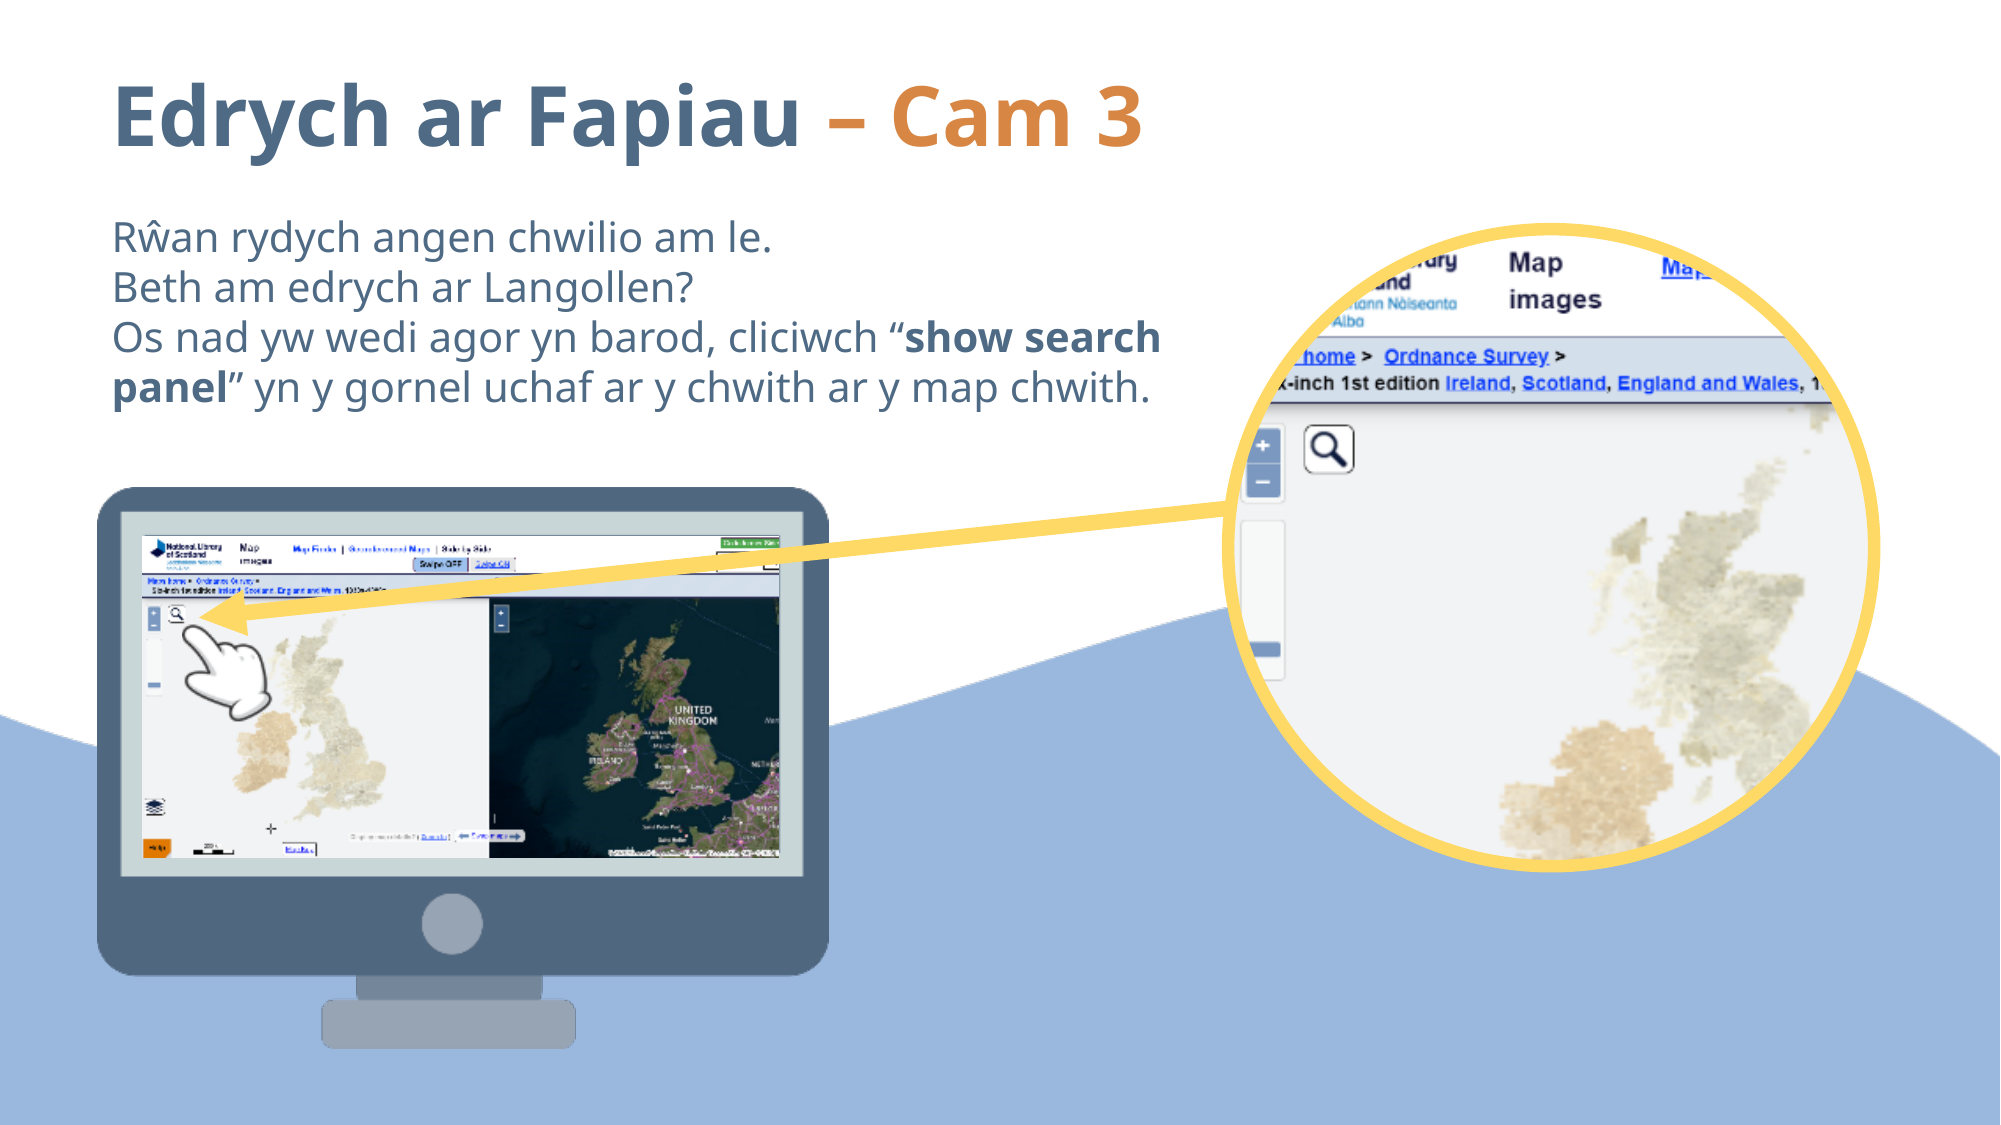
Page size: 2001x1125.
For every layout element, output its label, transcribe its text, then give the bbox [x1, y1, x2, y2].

text_box Rŵan rydych angen chwilio am le. Beth am edrych ar Langollen? Os nad yw wedi agor yn barod, cliciwch “show search panel” yn y gornel uchaf ar y chwith ar y map chwith. [96, 203, 1188, 419]
picture [0, 487, 2000, 1125]
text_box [198, 229, 1875, 867]
text_box Edrych ar Fapiau – Cam 3 [97, 56, 1926, 171]
